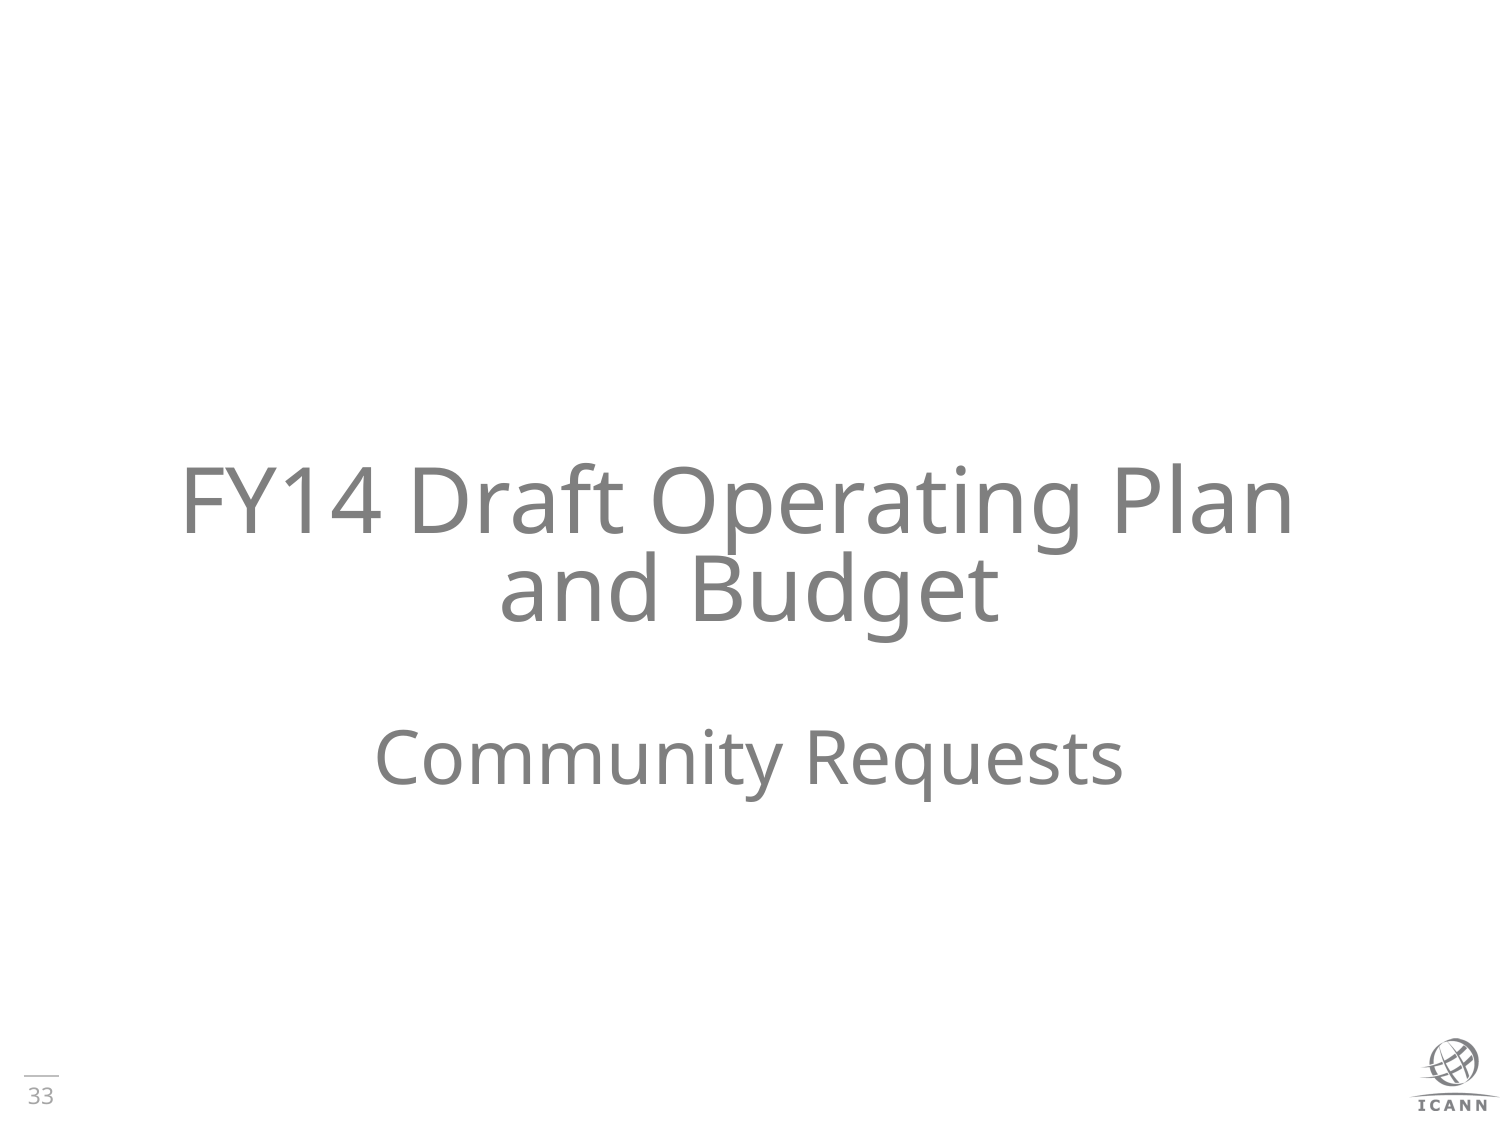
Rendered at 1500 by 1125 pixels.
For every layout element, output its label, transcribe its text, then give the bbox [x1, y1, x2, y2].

list FY14 Draft Operating Plan and Budget Community Requests [64, 385, 1436, 776]
picture [1409, 1038, 1500, 1111]
